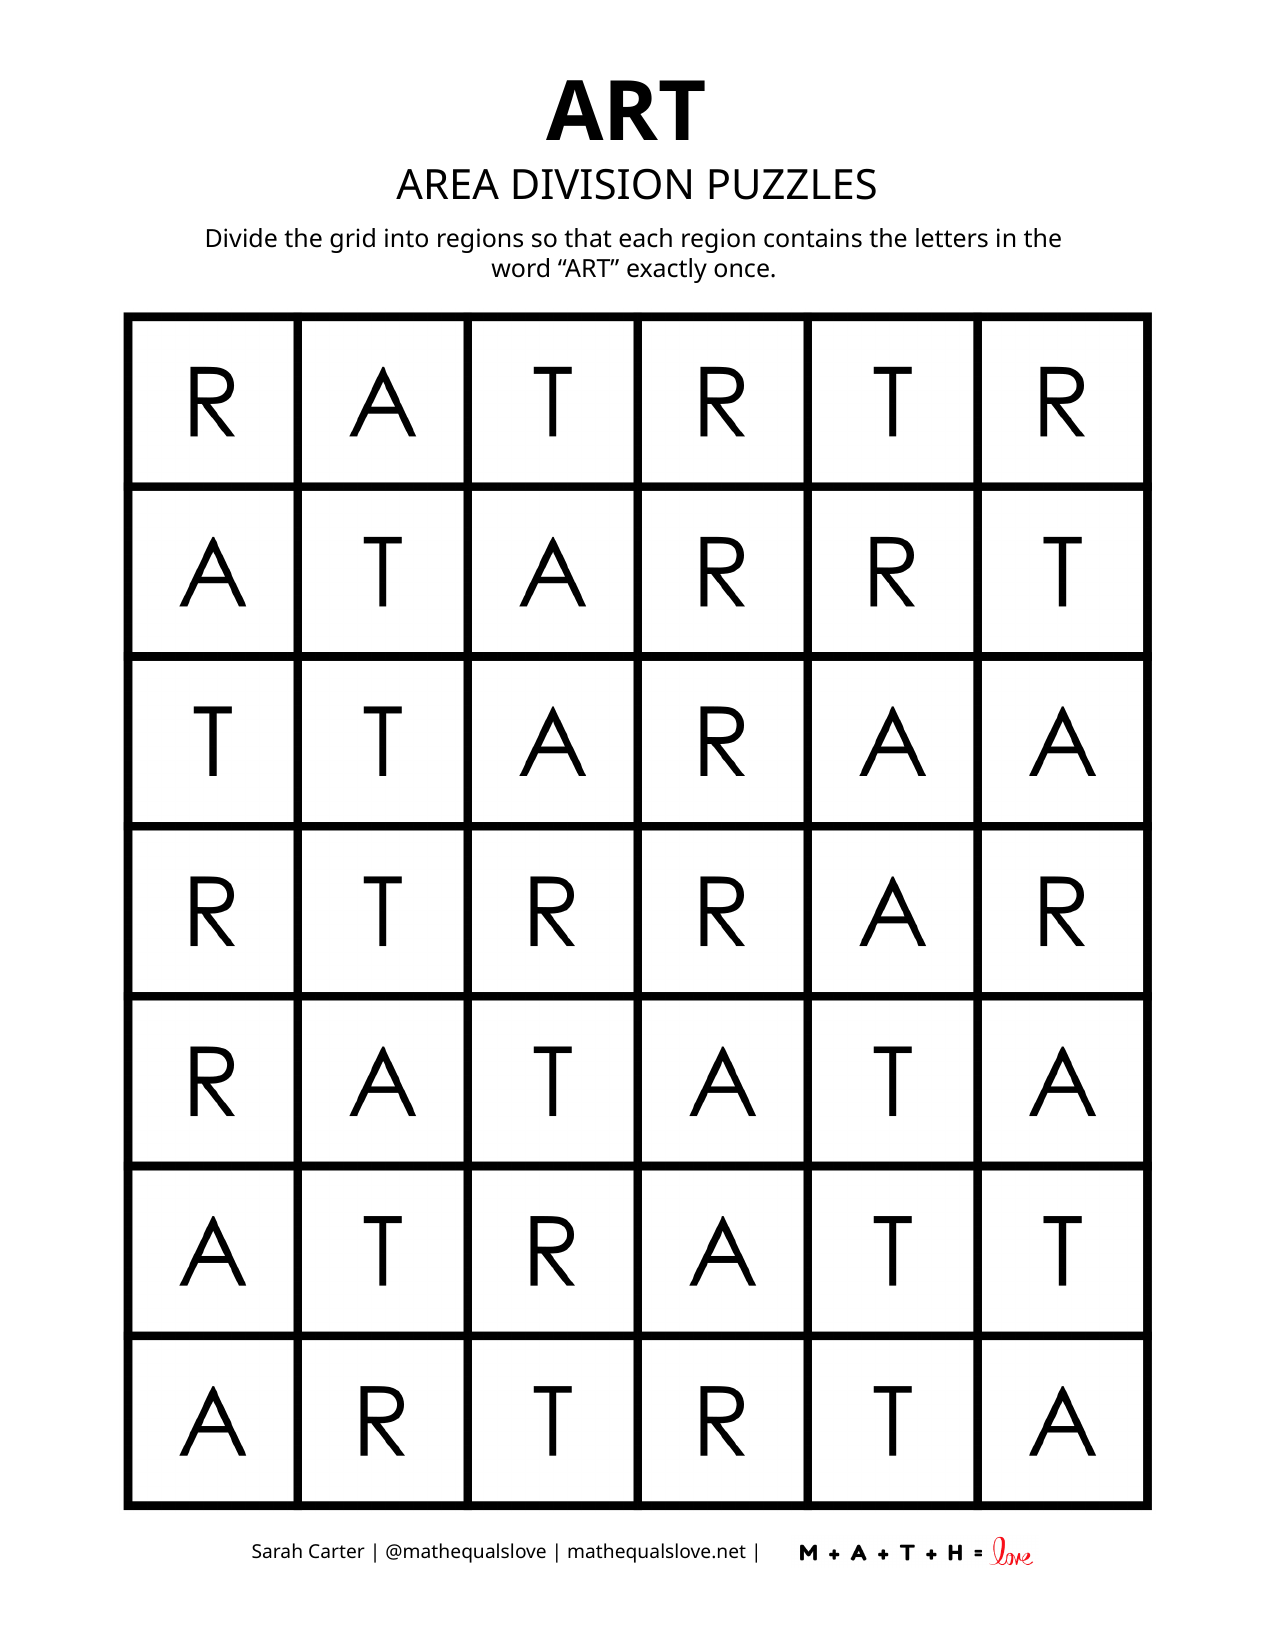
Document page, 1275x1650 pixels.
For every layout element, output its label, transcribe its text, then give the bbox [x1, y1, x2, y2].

text_box Divide the grid into regions so that each region contains the letters in the word “ART” exactly once. [0, 214, 1275, 290]
text_box ART AREA DIVISION PUZZLES [77, 50, 1198, 214]
text_box Sarah Carter | @mathequalslove | mathequalslove.net | [236, 1532, 1071, 1570]
picture [118, 307, 1157, 1515]
picture [790, 1534, 1039, 1569]
